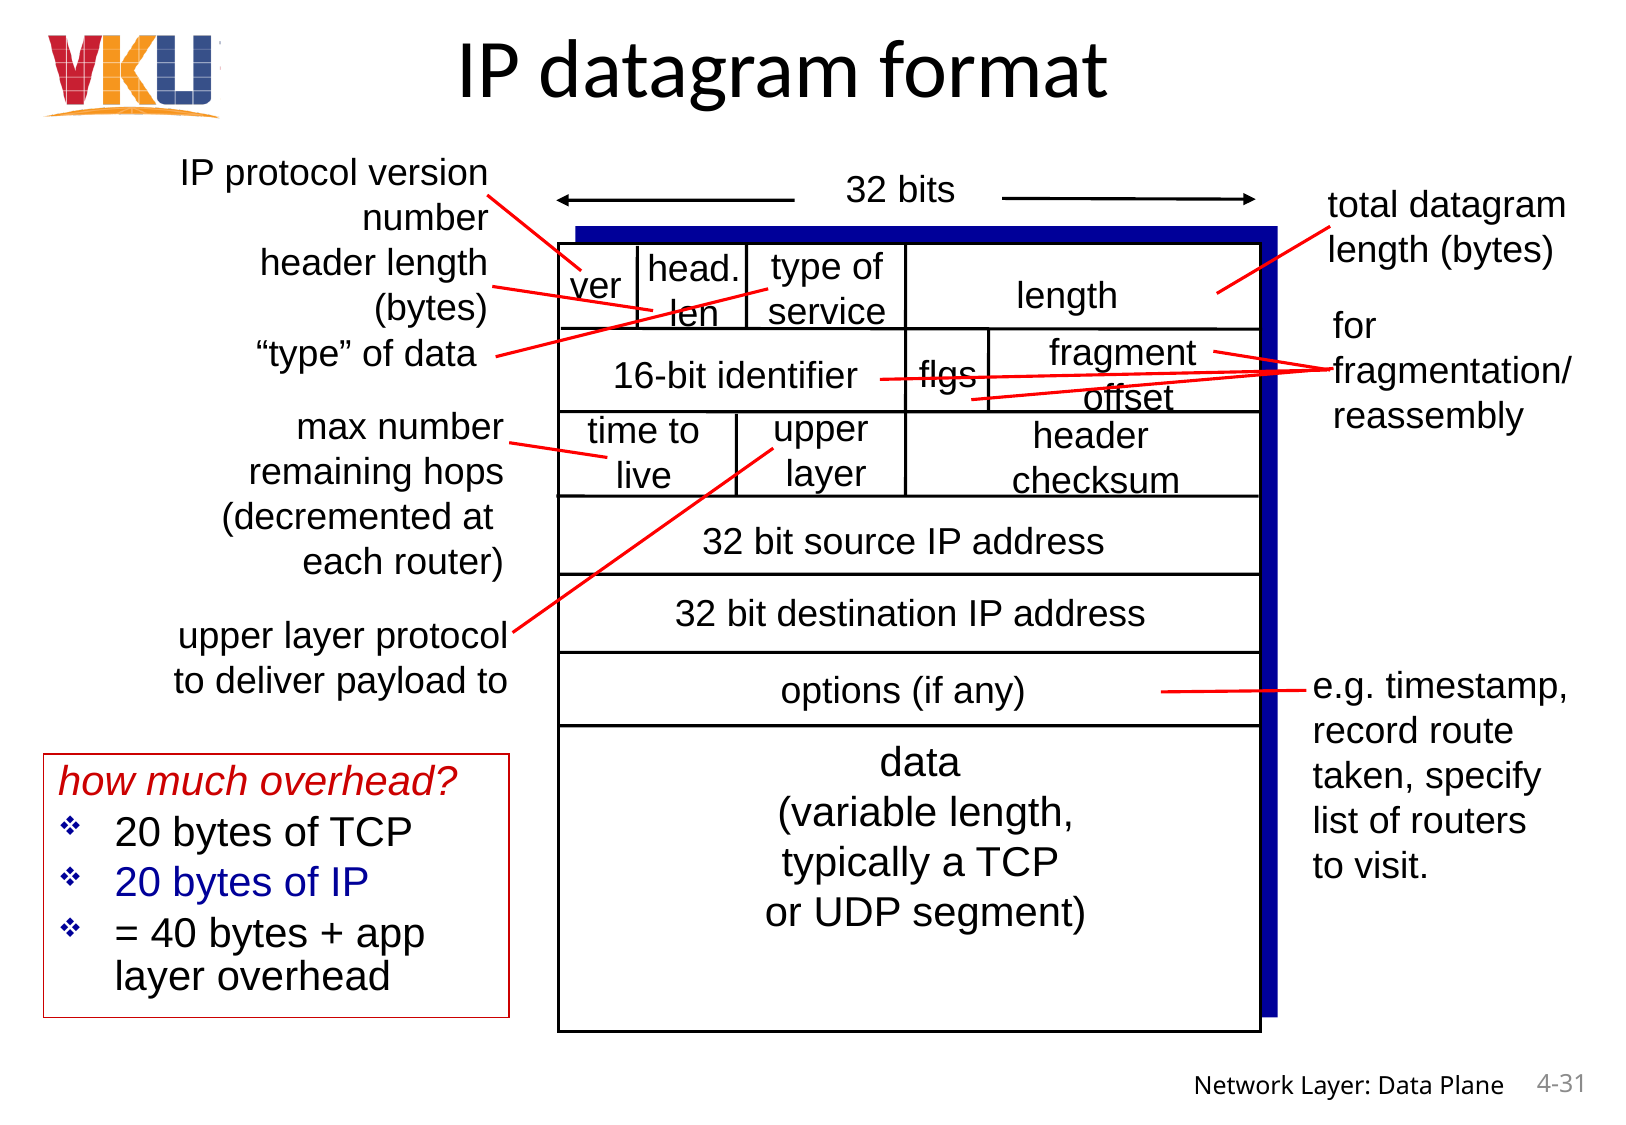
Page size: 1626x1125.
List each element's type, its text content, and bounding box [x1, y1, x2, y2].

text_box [162, 140, 582, 271]
footer Network Layer: Data Plane [1132, 1062, 1502, 1102]
title IP datagram format [92, 0, 1474, 129]
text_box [1216, 172, 1584, 291]
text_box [879, 292, 1590, 445]
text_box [543, 157, 1278, 1033]
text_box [155, 447, 774, 711]
text_box how much overhead? 20 bytes of TCP 20 bytes of IP = 40 bytes + app layer overhead [43, 753, 510, 1018]
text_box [242, 230, 654, 287]
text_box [1160, 653, 1586, 897]
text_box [229, 288, 769, 382]
picture [32, 21, 92, 129]
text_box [204, 394, 608, 592]
slide_number 4-31 [1502, 1062, 1603, 1107]
